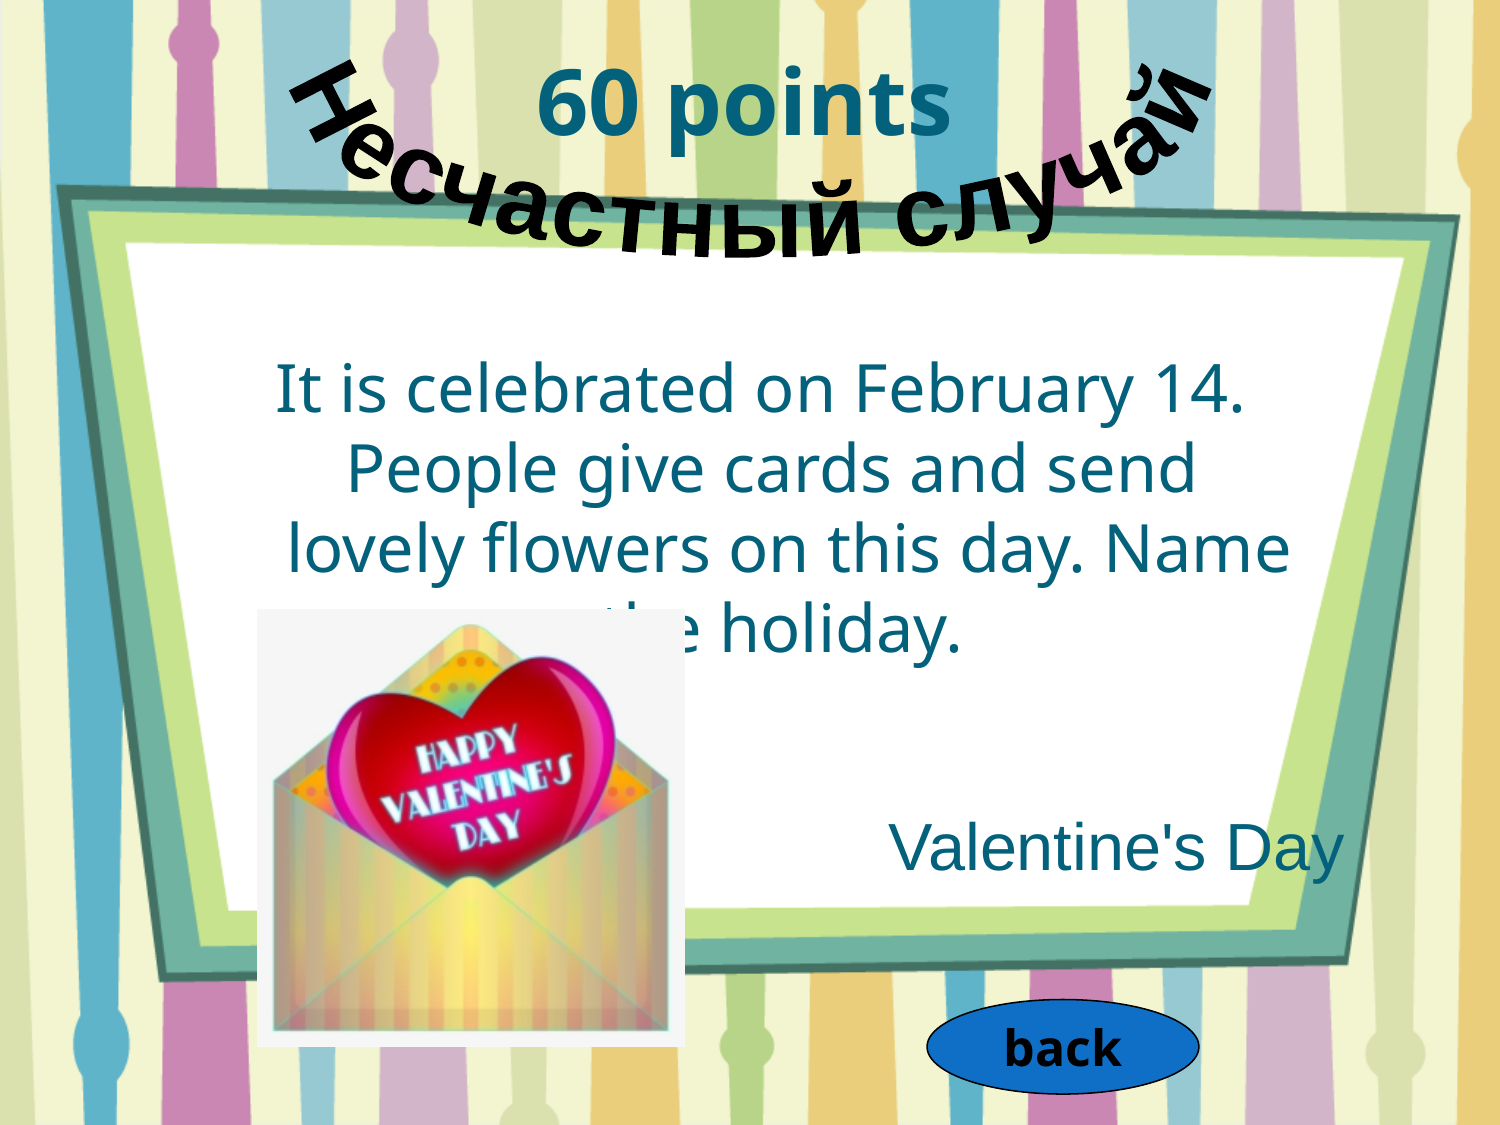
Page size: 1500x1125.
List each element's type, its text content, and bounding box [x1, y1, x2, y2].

text_box Valentine's Day [873, 796, 1500, 892]
title 60 points [466, 0, 1024, 198]
text_box It is celebrated on February 14. People give cards and send lovely flowers on this day. Name the holiday. [171, 337, 1353, 633]
picture [0, 0, 1500, 1125]
text_box back [927, 999, 1199, 1095]
